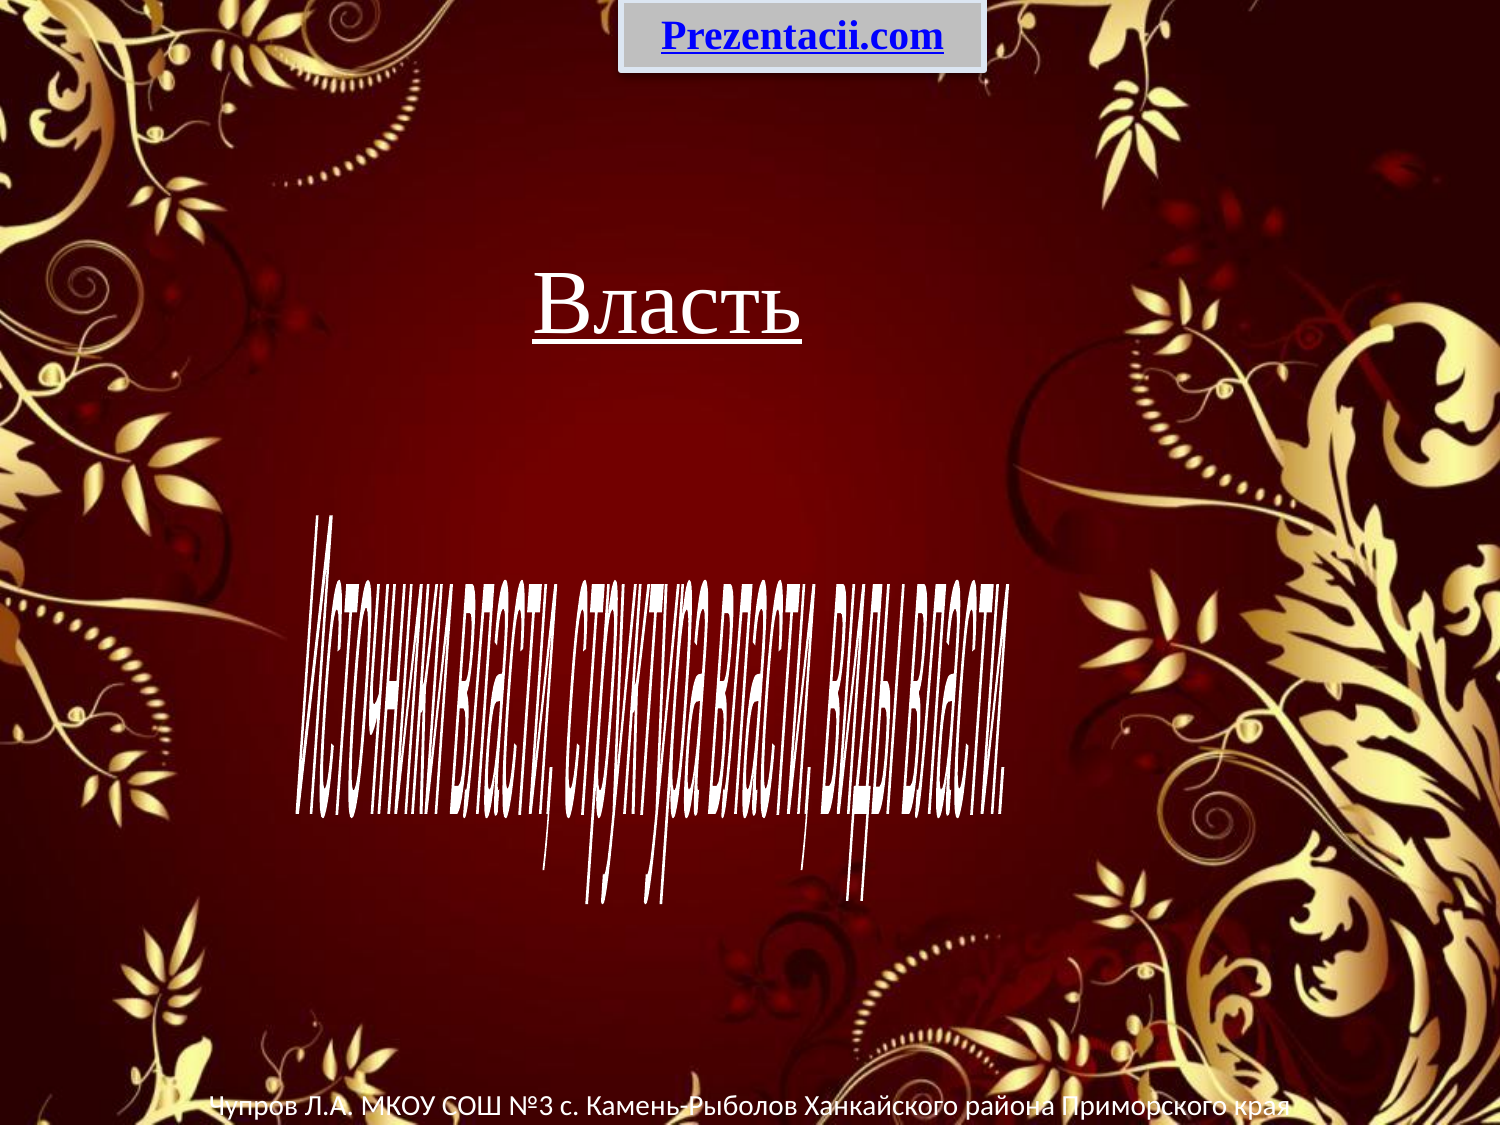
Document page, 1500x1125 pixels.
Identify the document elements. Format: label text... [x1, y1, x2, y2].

picture [0, 0, 1500, 1080]
text_box Prezentacii.com [618, 0, 987, 73]
title Власть [301, 208, 1034, 386]
text_box Чупров Л.А. МКОУ СОШ №3 с. Камень-Рыболов Ханкайского района Приморского края [0, 1080, 1500, 1125]
